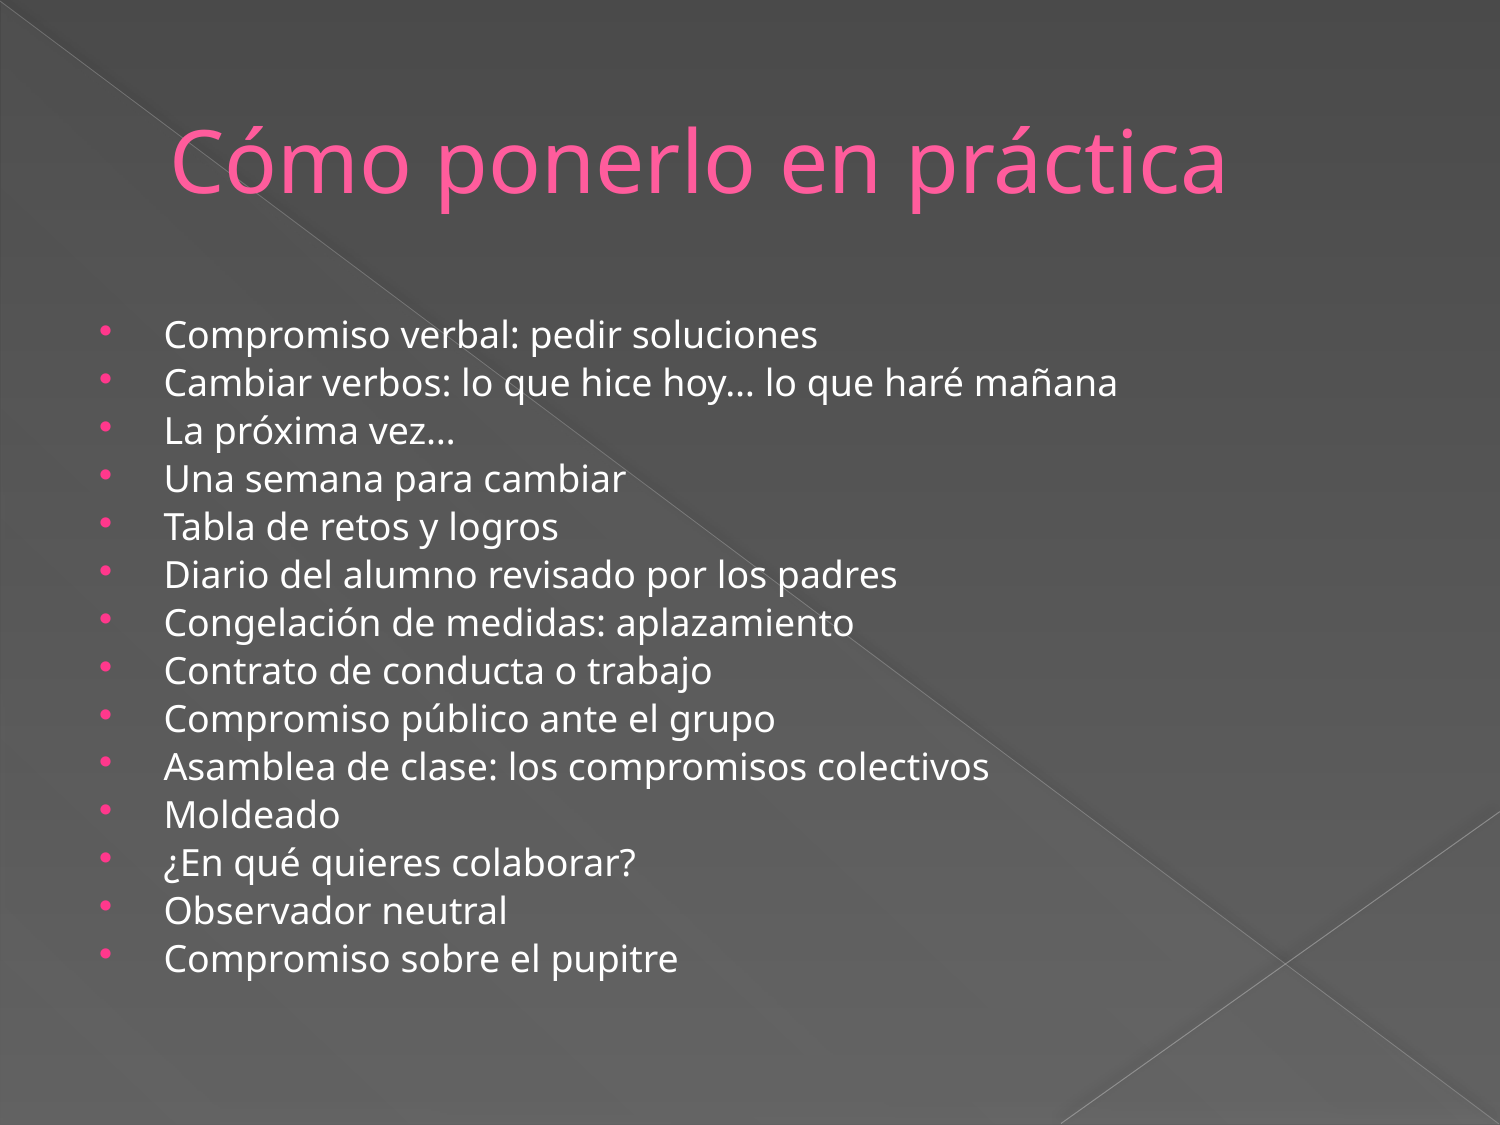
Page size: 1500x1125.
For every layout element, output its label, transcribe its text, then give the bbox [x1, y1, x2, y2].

list Compromiso verbal: pedir soluciones Cambiar verbos: lo que hice hoy… lo que haré mañana La próxima vez… Una semana para cambiar Tabla de retos y logros Diario del alumno revisado por los padres Congelación de medidas: aplazamiento Contrato de conducta o trabajo Compromiso público ante el grupo Asamblea de clase: los compromisos colectivos Moldeado ¿En qué quieres colaborar? Observador neutral Compromiso sobre el pupitre [74, 308, 1426, 1060]
title Cómo ponerlo en práctica [75, 43, 1425, 274]
